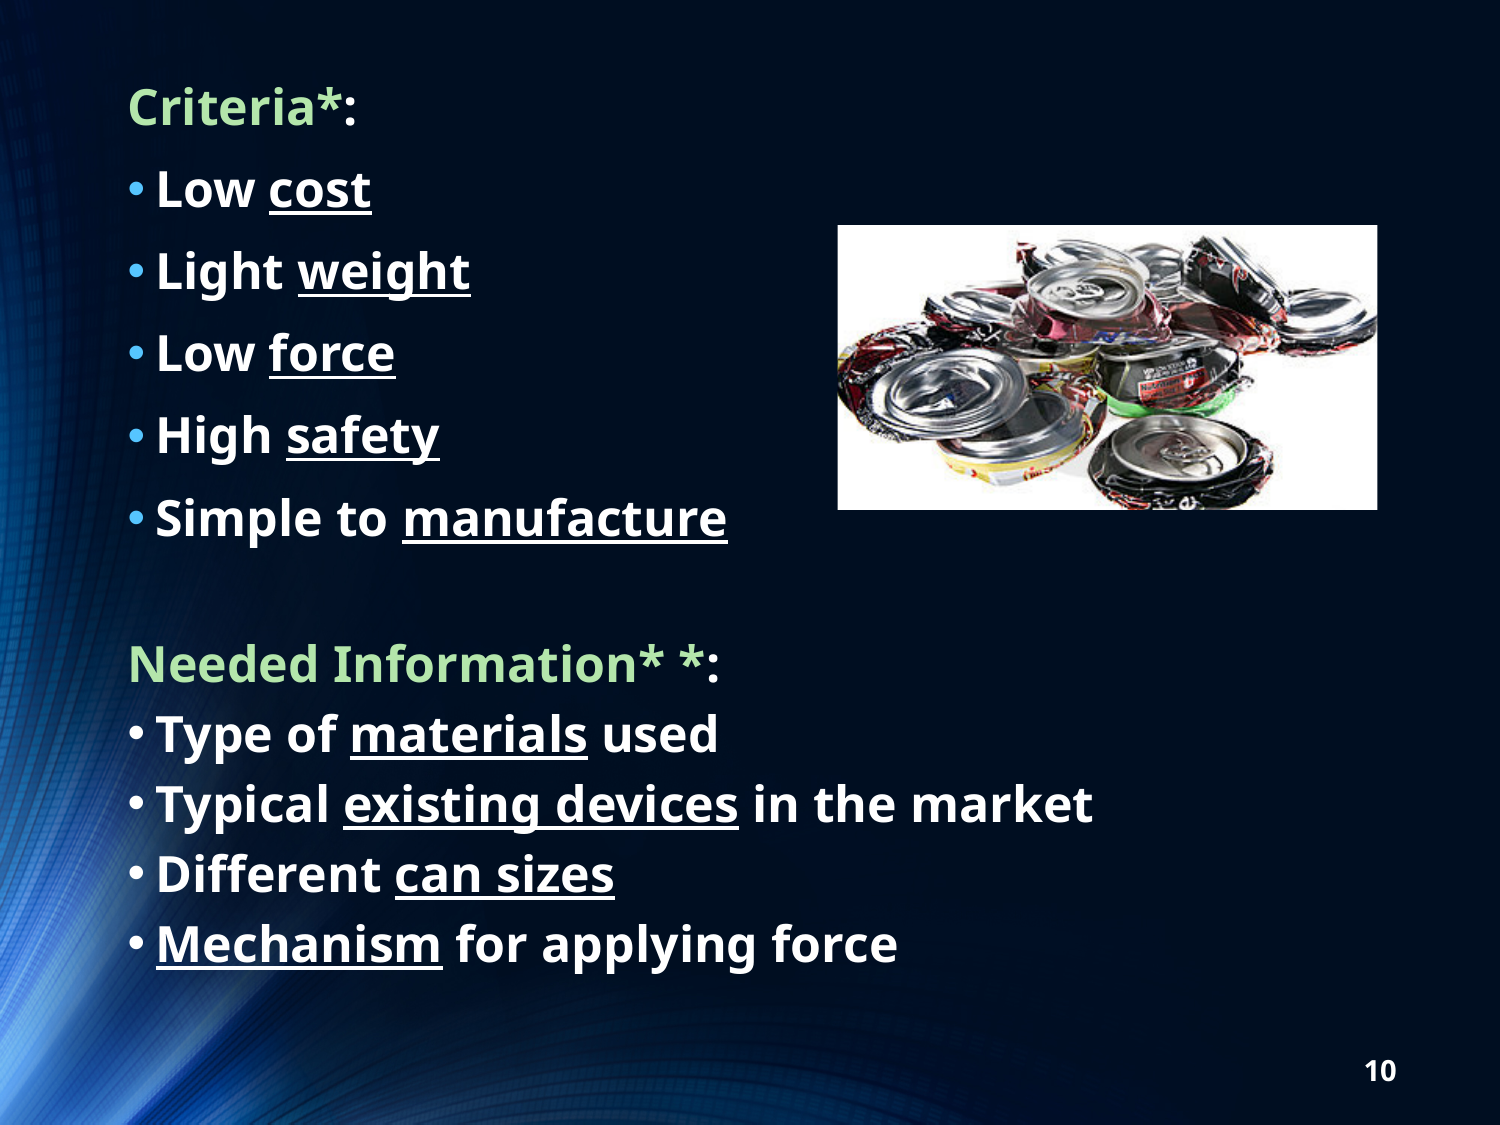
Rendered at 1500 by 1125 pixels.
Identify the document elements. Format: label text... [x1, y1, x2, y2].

list Criteria*: Low cost Light weight Low force High safety Simple to manufacture [112, 75, 789, 575]
picture [0, 0, 1500, 1125]
slide_number 10 [1308, 1073, 1413, 1096]
text_box Needed Information* *: Type of materials used Typical existing devices in the market Different can sizes Mechanism for applying force [112, 624, 1463, 1073]
